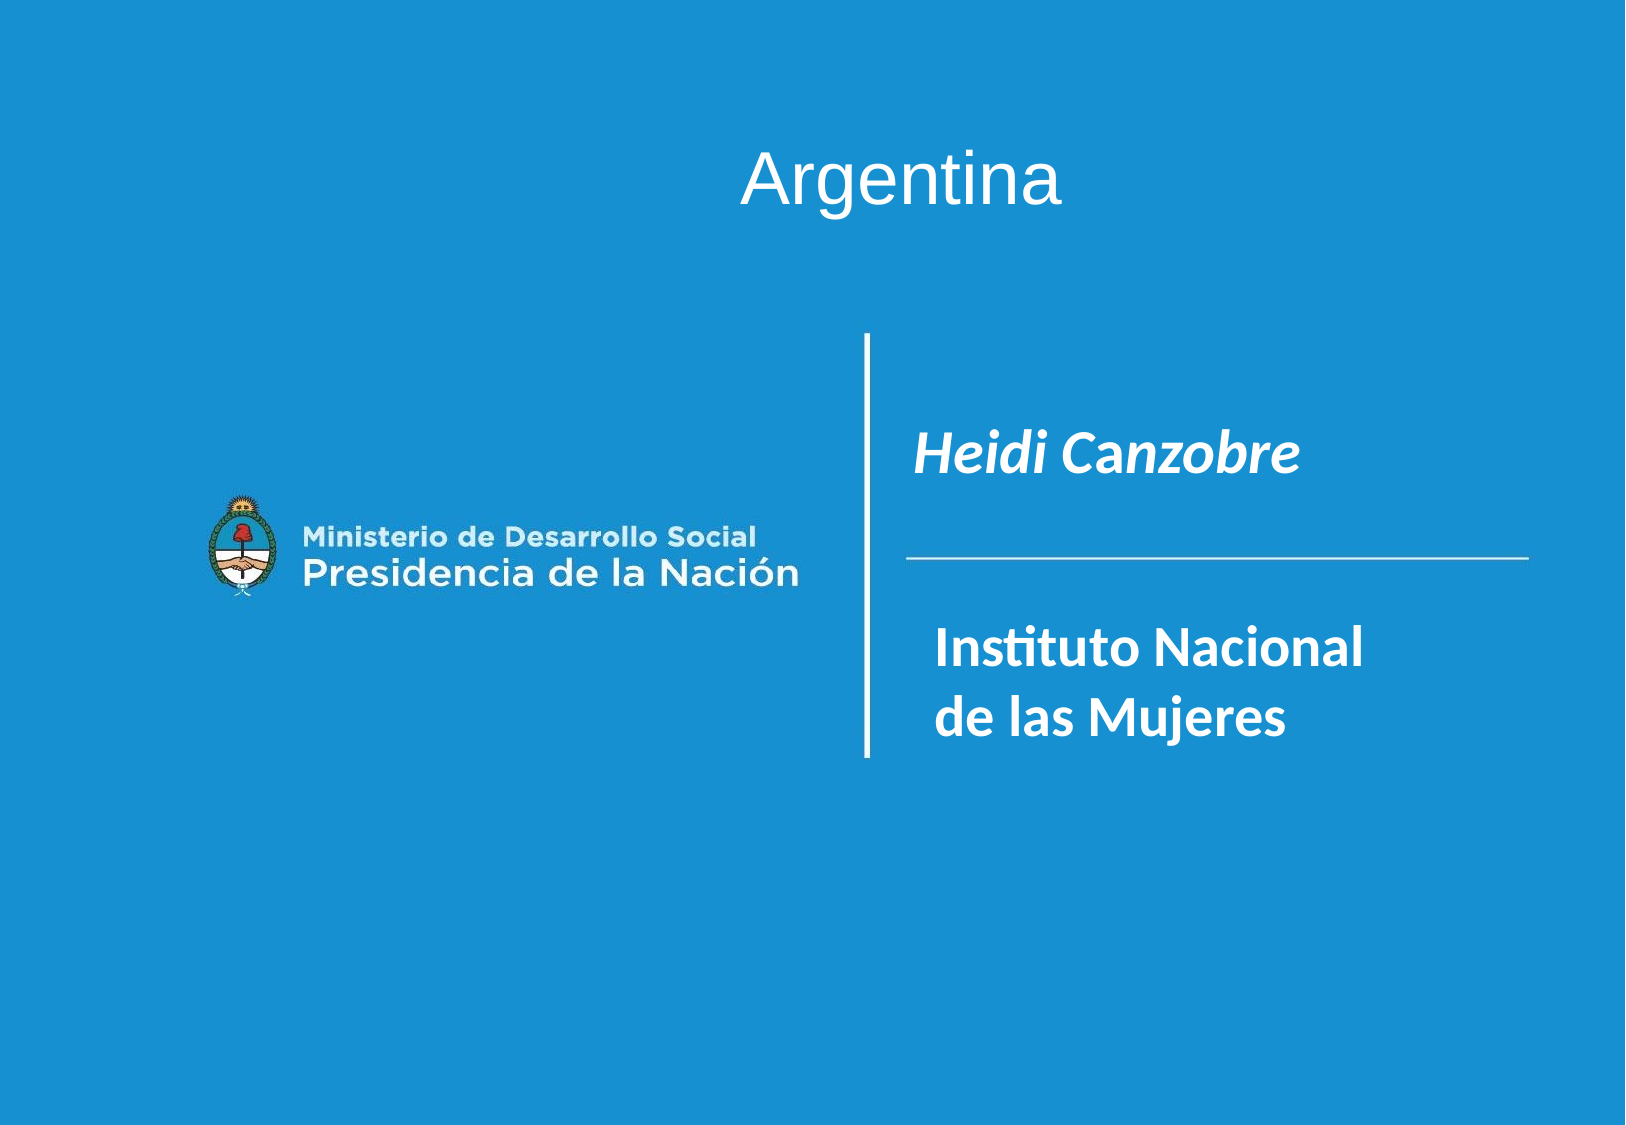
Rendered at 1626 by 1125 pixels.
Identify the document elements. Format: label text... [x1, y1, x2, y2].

text_box Heidi Canzobre [898, 395, 1578, 539]
title Instituto Nacional de las Mujeres [932, 606, 1430, 751]
text_box Argentina [249, 115, 1554, 268]
text_box [0, 0, 1625, 1125]
text_box [160, 477, 840, 648]
